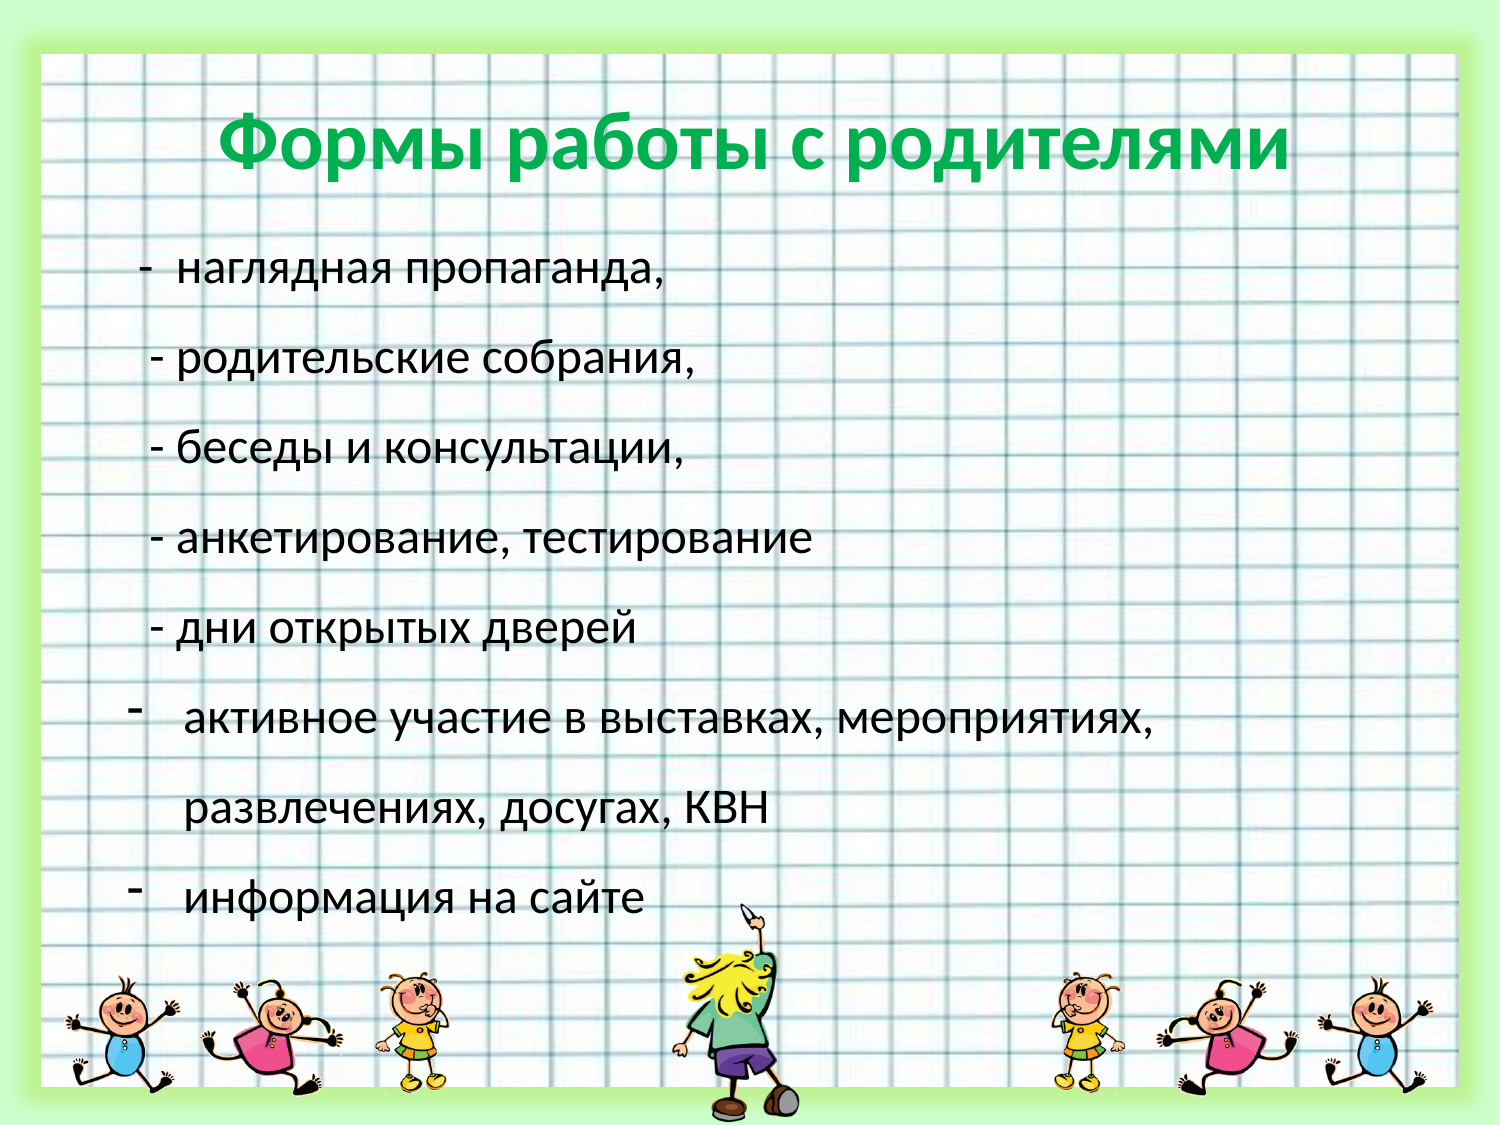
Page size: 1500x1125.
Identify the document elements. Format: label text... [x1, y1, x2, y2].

picture [41, 54, 1459, 1125]
text_box - наглядная пропаганда, - родительские собрания, - беседы и консультации, - анкетирование, тестирование - дни открытых дверей активное участие в выставках, мероприятиях, развлечениях, досугах, КВН информация на сайте [112, 196, 1400, 1021]
title Формы работы с родителями [80, 42, 1431, 231]
